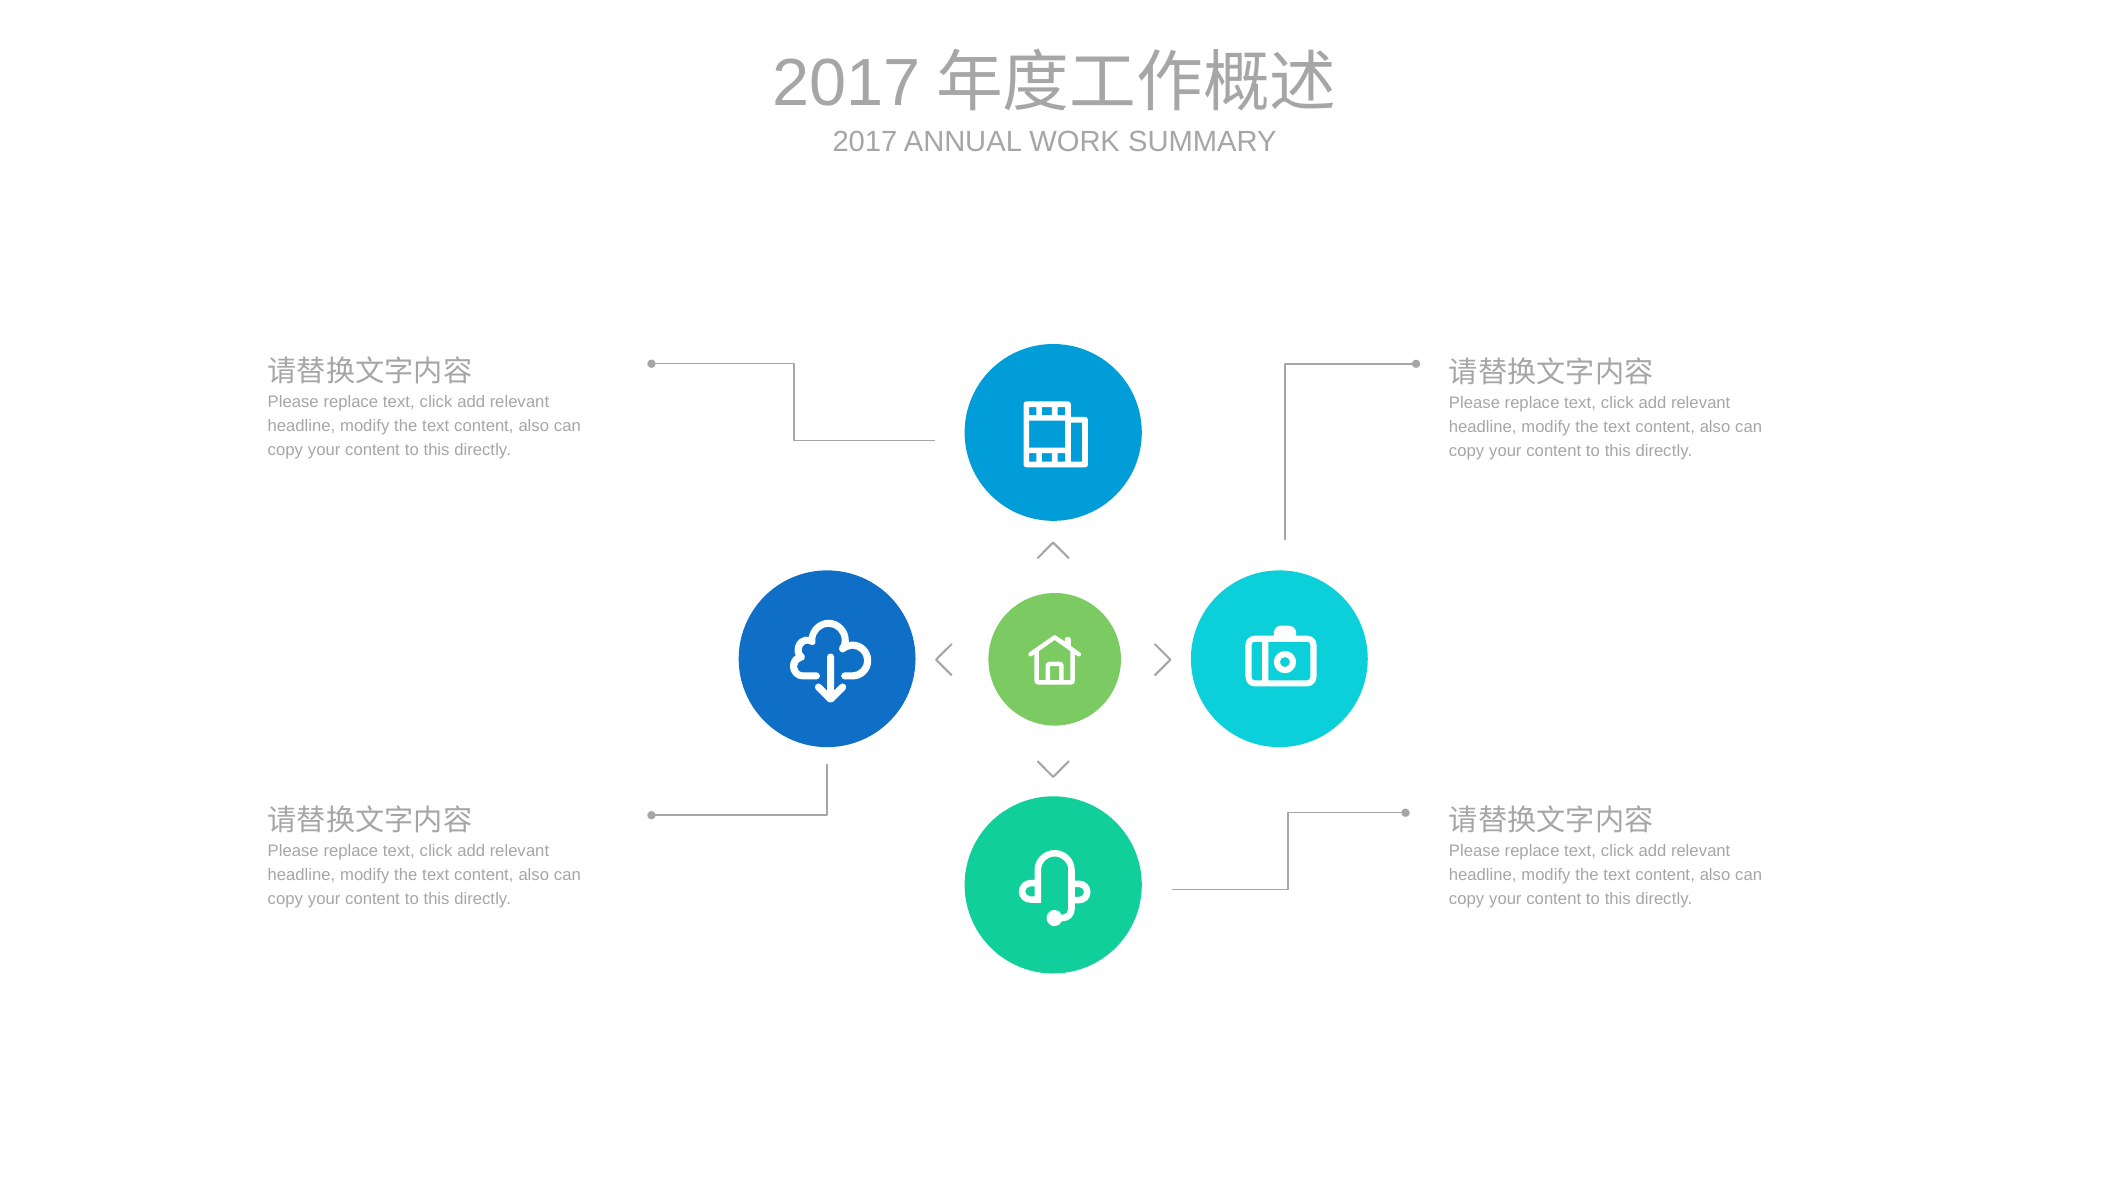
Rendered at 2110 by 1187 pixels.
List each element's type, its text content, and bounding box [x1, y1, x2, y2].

text_box [988, 593, 1121, 726]
text_box 2017年度工作概述 [730, 38, 1379, 119]
text_box [647, 359, 935, 442]
text_box [1190, 570, 1368, 748]
text_box [1018, 850, 1091, 927]
text_box [738, 570, 916, 748]
text_box [964, 796, 1142, 974]
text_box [1245, 625, 1317, 687]
text_box 2017 ANNUAL WORK SUMMARY [824, 122, 1285, 158]
text_box [1284, 359, 1421, 541]
text_box [1154, 643, 1171, 676]
text_box 请替换文字内容 Please replace text, click add relevant headline, modify the text content, also can copy your content to this directly. [1449, 794, 1798, 908]
text_box 请替换文字内容 Please replace text, click add relevant headline, modify the text content, also can copy your content to this directly. [267, 345, 617, 460]
text_box 请替换文字内容 Please replace text, click add relevant headline, modify the text content, also can copy your content to this directly. [267, 794, 617, 908]
text_box [1171, 808, 1410, 891]
text_box [647, 764, 828, 820]
text_box [964, 343, 1142, 521]
text_box [1028, 635, 1081, 685]
text_box [1037, 542, 1069, 559]
text_box [936, 643, 952, 676]
text_box [1037, 761, 1069, 777]
text_box 请替换文字内容 Please replace text, click add relevant headline, modify the text content, also can copy your content to this directly. [1449, 346, 1798, 460]
text_box [1023, 401, 1088, 468]
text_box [789, 619, 872, 703]
